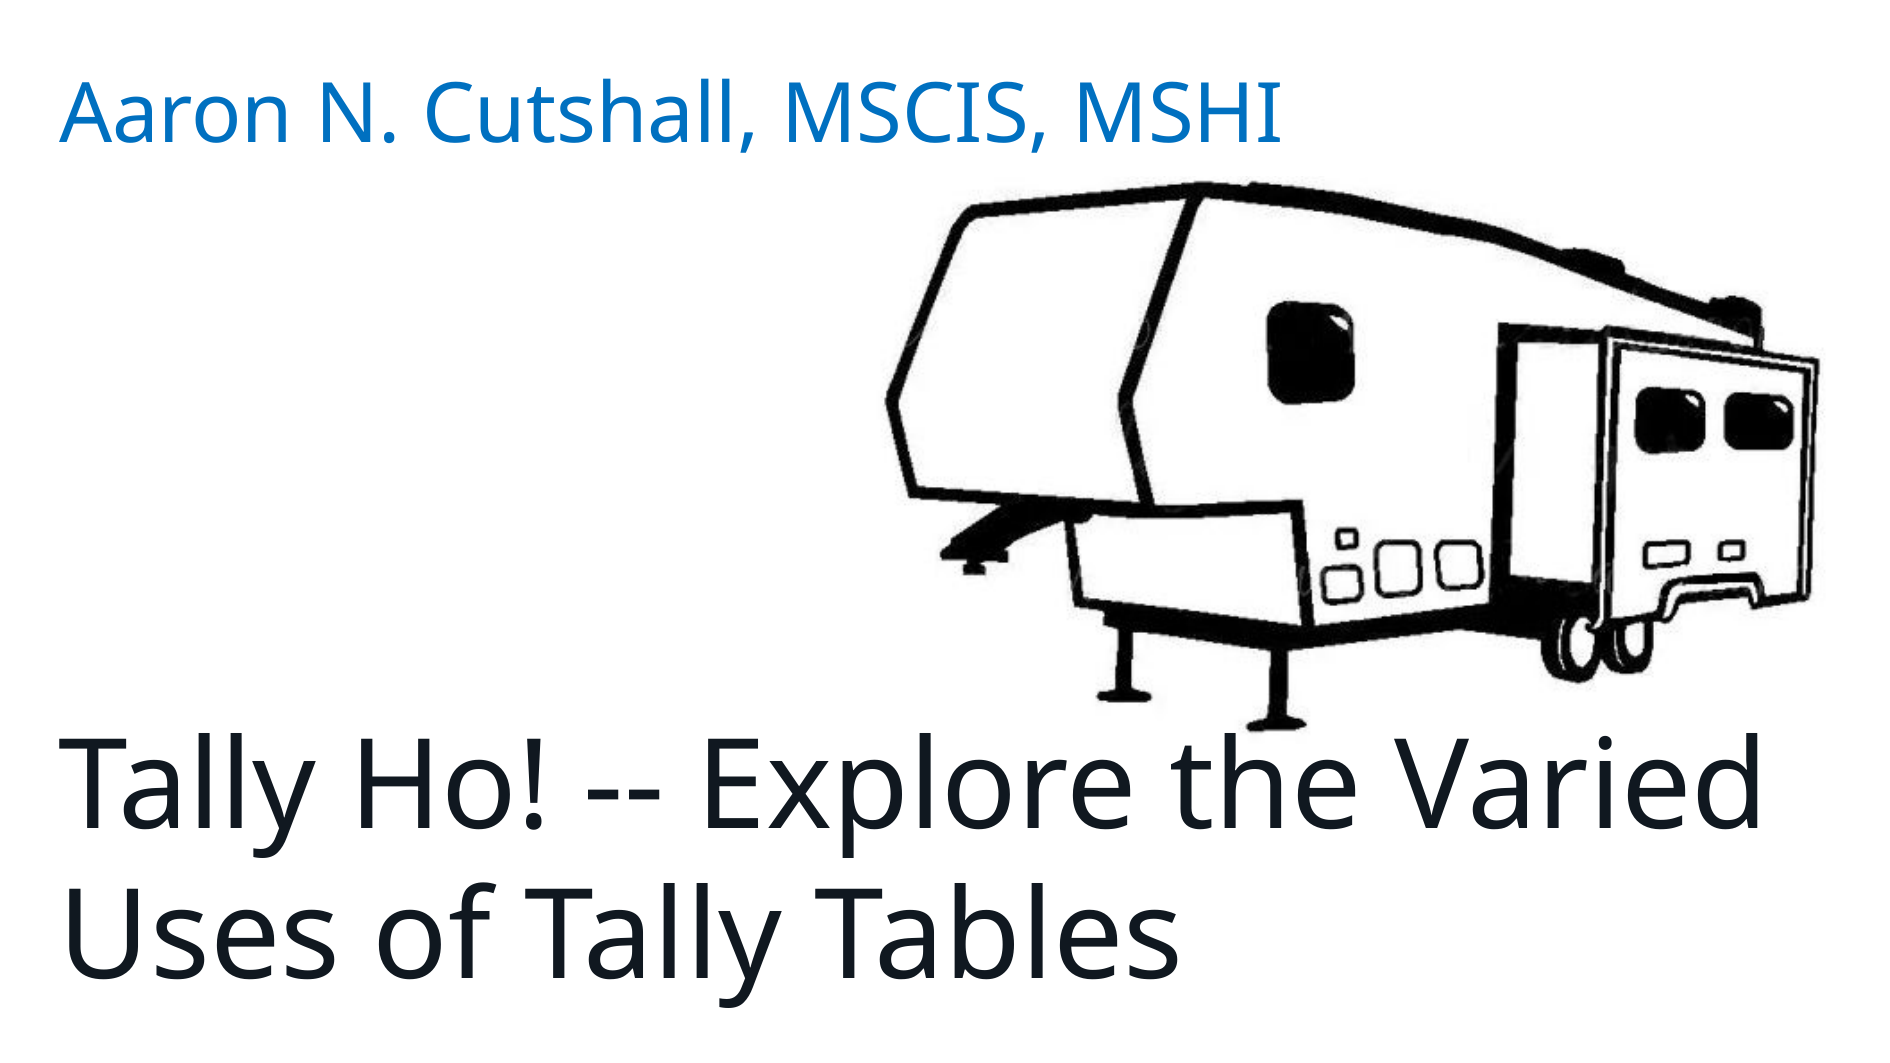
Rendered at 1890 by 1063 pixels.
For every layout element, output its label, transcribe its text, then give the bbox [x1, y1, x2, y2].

picture [867, 237, 1831, 620]
title Tally Ho! -- Explore the Varied Uses of Tally Tables [59, 620, 1831, 1004]
list Aaron N. Cutshall, MSCIS, MSHI [59, 59, 1831, 237]
